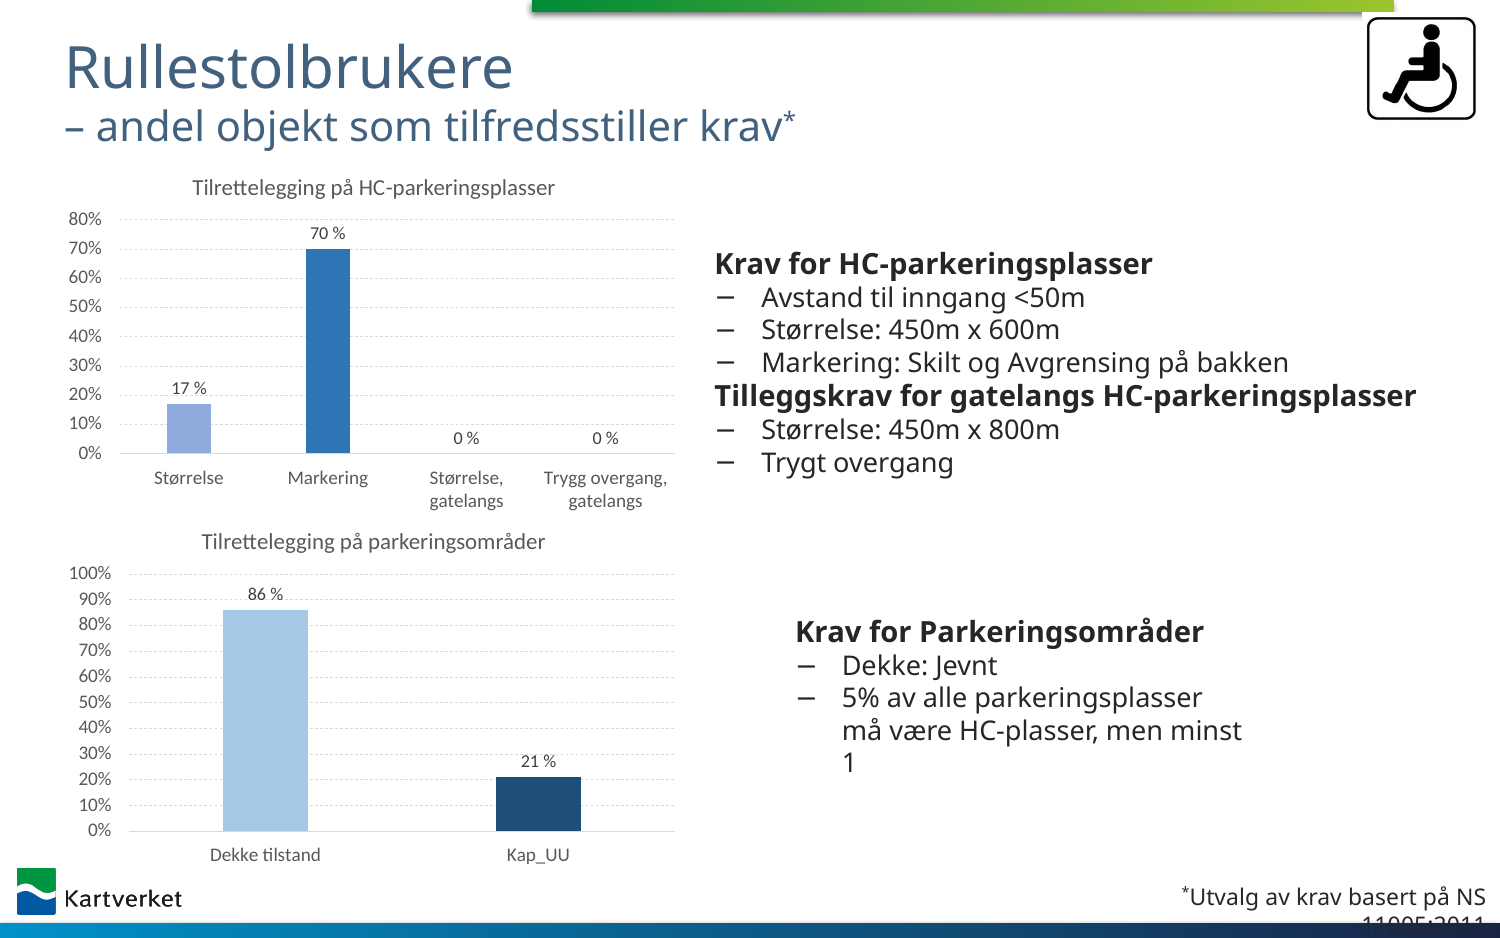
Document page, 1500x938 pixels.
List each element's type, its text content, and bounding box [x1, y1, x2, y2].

text_box Krav for HC-parkeringsplasser Avstand til inngang <50m Størrelse: 450m x 600m Markering: Skilt og Avgrensing på bakken Tilleggskrav for gatelangs HC-parkeringsplasser Størrelse: 450m x 800m Trygt overgang [699, 237, 1433, 485]
text_box Krav for Parkeringsområder Dekke: Jevnt 5% av alle parkeringsplasser må være HC-plasser, men minst 1 [780, 605, 1261, 786]
picture [62, 520, 686, 874]
text_box *Utvalg av krav basert på NS 11005:2011 [1068, 873, 1500, 938]
text_box Rullestolbrukere – andel objekt som tilfredsstiller krav* [49, 25, 1431, 158]
picture [1362, 12, 1481, 126]
picture [62, 166, 686, 519]
